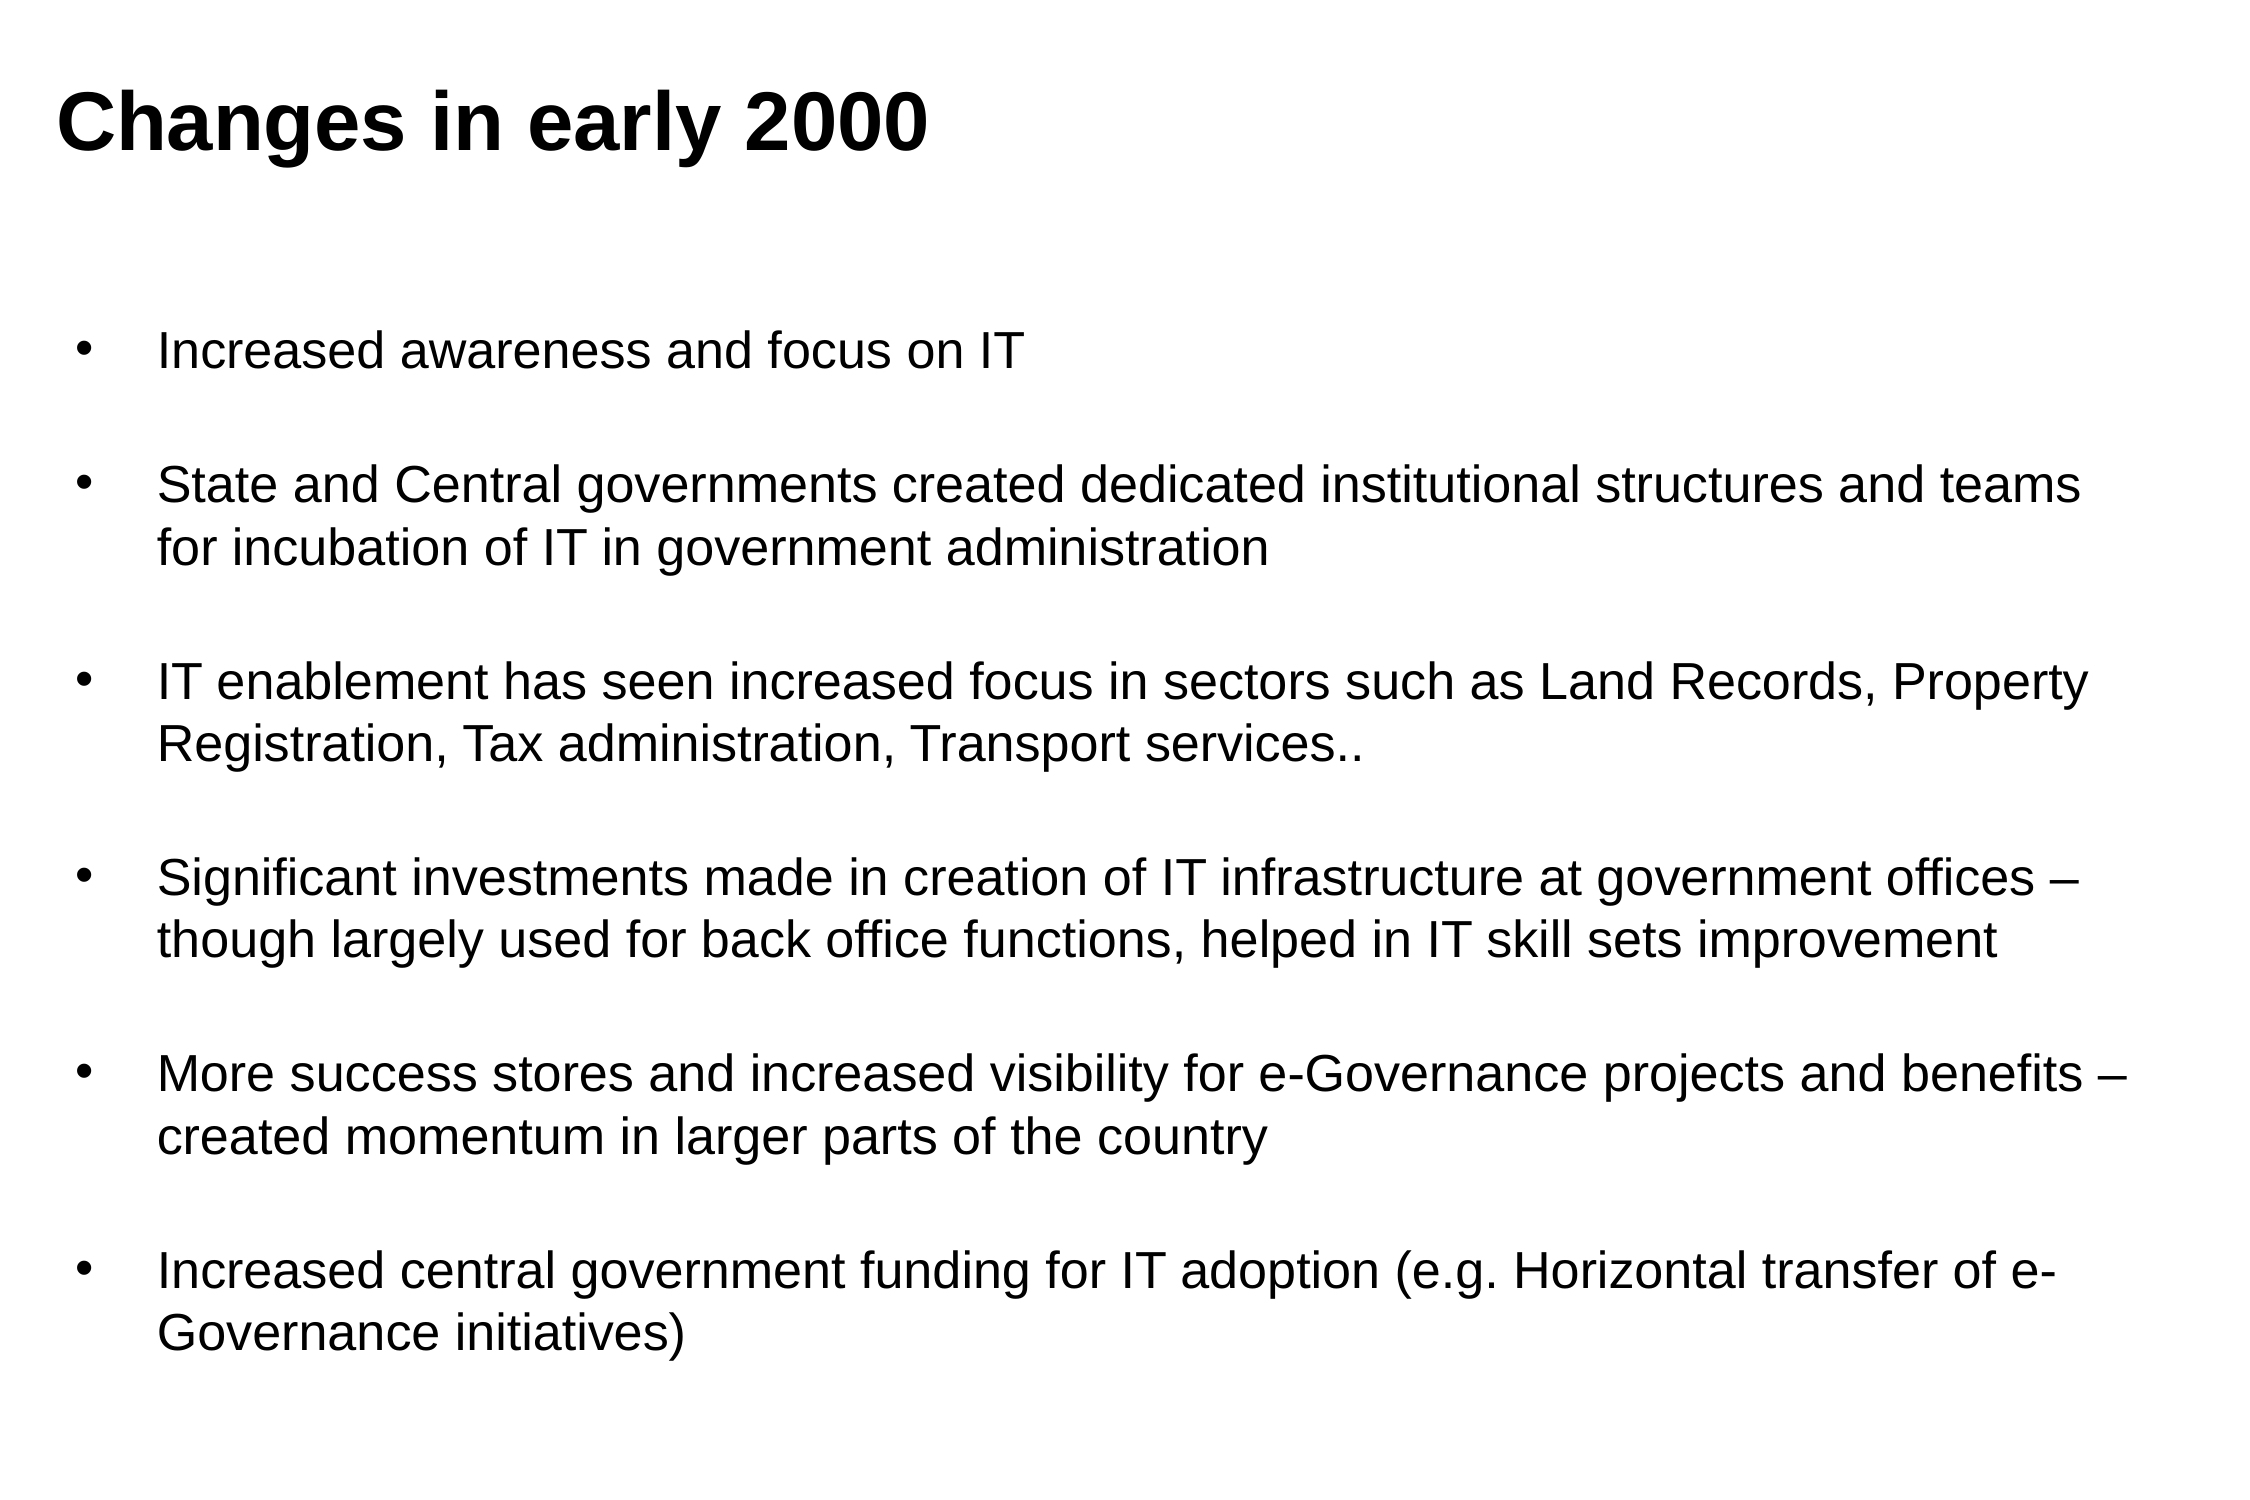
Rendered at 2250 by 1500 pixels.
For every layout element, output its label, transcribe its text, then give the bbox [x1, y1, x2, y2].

title Changes in early 2000 [56, 66, 2082, 200]
list Increased awareness and focus on IT State and Central governments created dedicated institutional structures and teams for incubation of IT in government administration IT enablement has seen increased focus in sectors such as Land Records, Property Registration, Tax administration, Transport services.. Significant investments made in creation of IT infrastructure at government offices – though largely used for back office functions, helped in IT skill sets improvement More success stores and increased visibility for e-Governance projects and benefits – created momentum in larger parts of the country Increased central government funding for IT adoption (e.g. Horizontal transfer of e-Governance initiatives) [75, 316, 2138, 1284]
